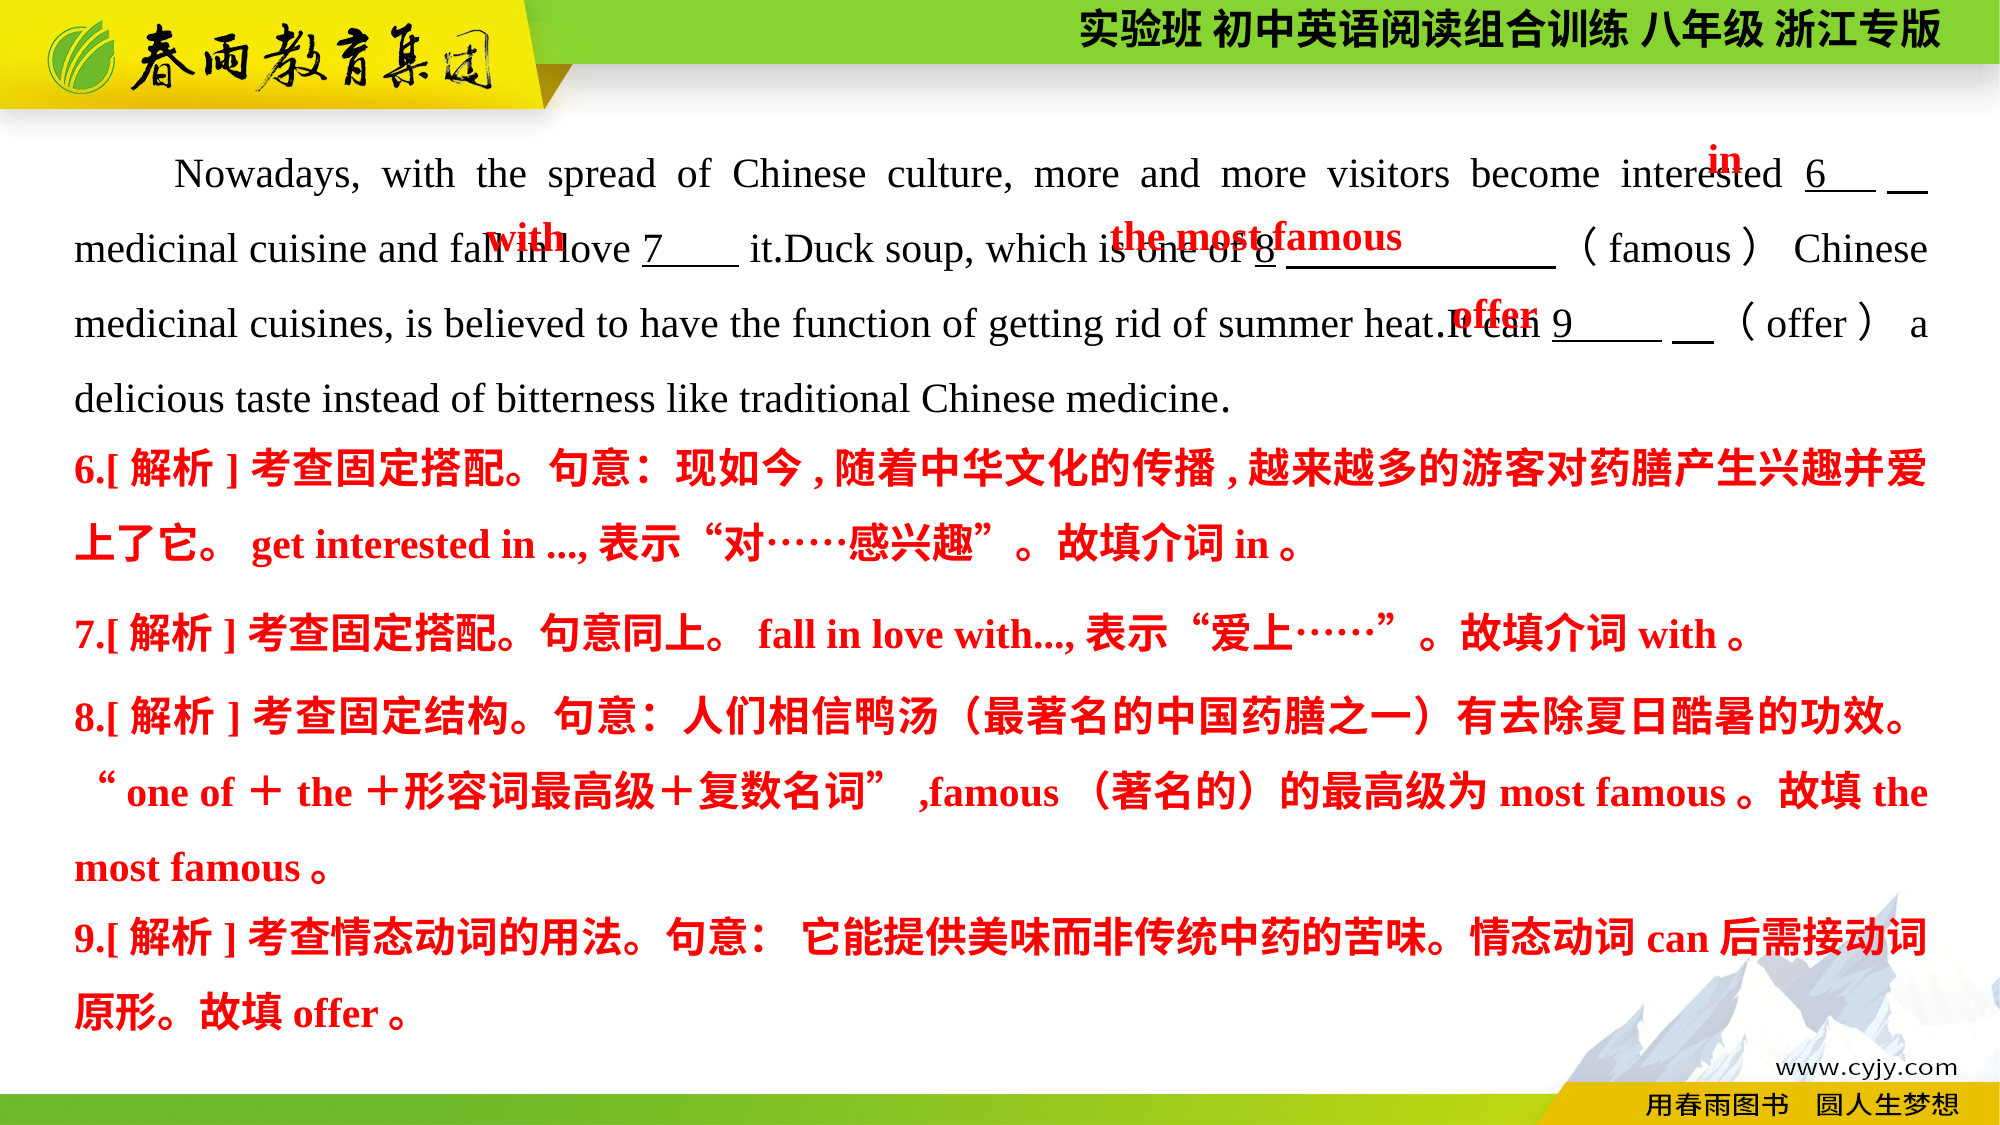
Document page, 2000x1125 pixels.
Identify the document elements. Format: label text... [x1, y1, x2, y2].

text_box in [1682, 124, 1758, 189]
text_box 9.[解析]考查情态动词的用法。句意： 它能提供美味而非传统中药的苦味。情态动词can后需接动词原形。故填offer。 [59, 877, 1944, 1043]
text_box 6.[解析]考查固定搭配。句意：现如今,随着中华文化的传播,越来越多的游客对药膳产生兴趣并爱上了它。get interested in ...,表示“对……感兴趣”。故填介词in。 [59, 408, 1944, 574]
text_box 8.[解析]考查固定结构。句意：人们相信鸭汤（最著名的中国药膳之一）有去除夏日酷暑的功效。 “one of＋the＋形容词最高级＋复数名词”,famous（著名的）的最高级为most famous。故填the most famous。 [59, 656, 1944, 877]
text_box 7.[解析]考查固定搭配。句意同上。fall in love with...,表示“爱上……”。故填介词with。 [59, 574, 1944, 656]
text_box the most famous [1095, 201, 1418, 266]
list Nowadays, with the spread of Chinese culture, more and more visitors become interested 6 medicinal cuisine and fall in love 7 it.Duck soup, which is one of 8 （famous）Chinese medicinal cuisines, is believed to have the function of getting rid of summer heat.It can 9 （offer）a delicious taste instead of bitterness like traditional Chinese medicine. [59, 113, 1944, 408]
picture [0, 0, 2000, 1125]
text_box with [471, 201, 581, 267]
text_box offer [1437, 278, 1553, 344]
